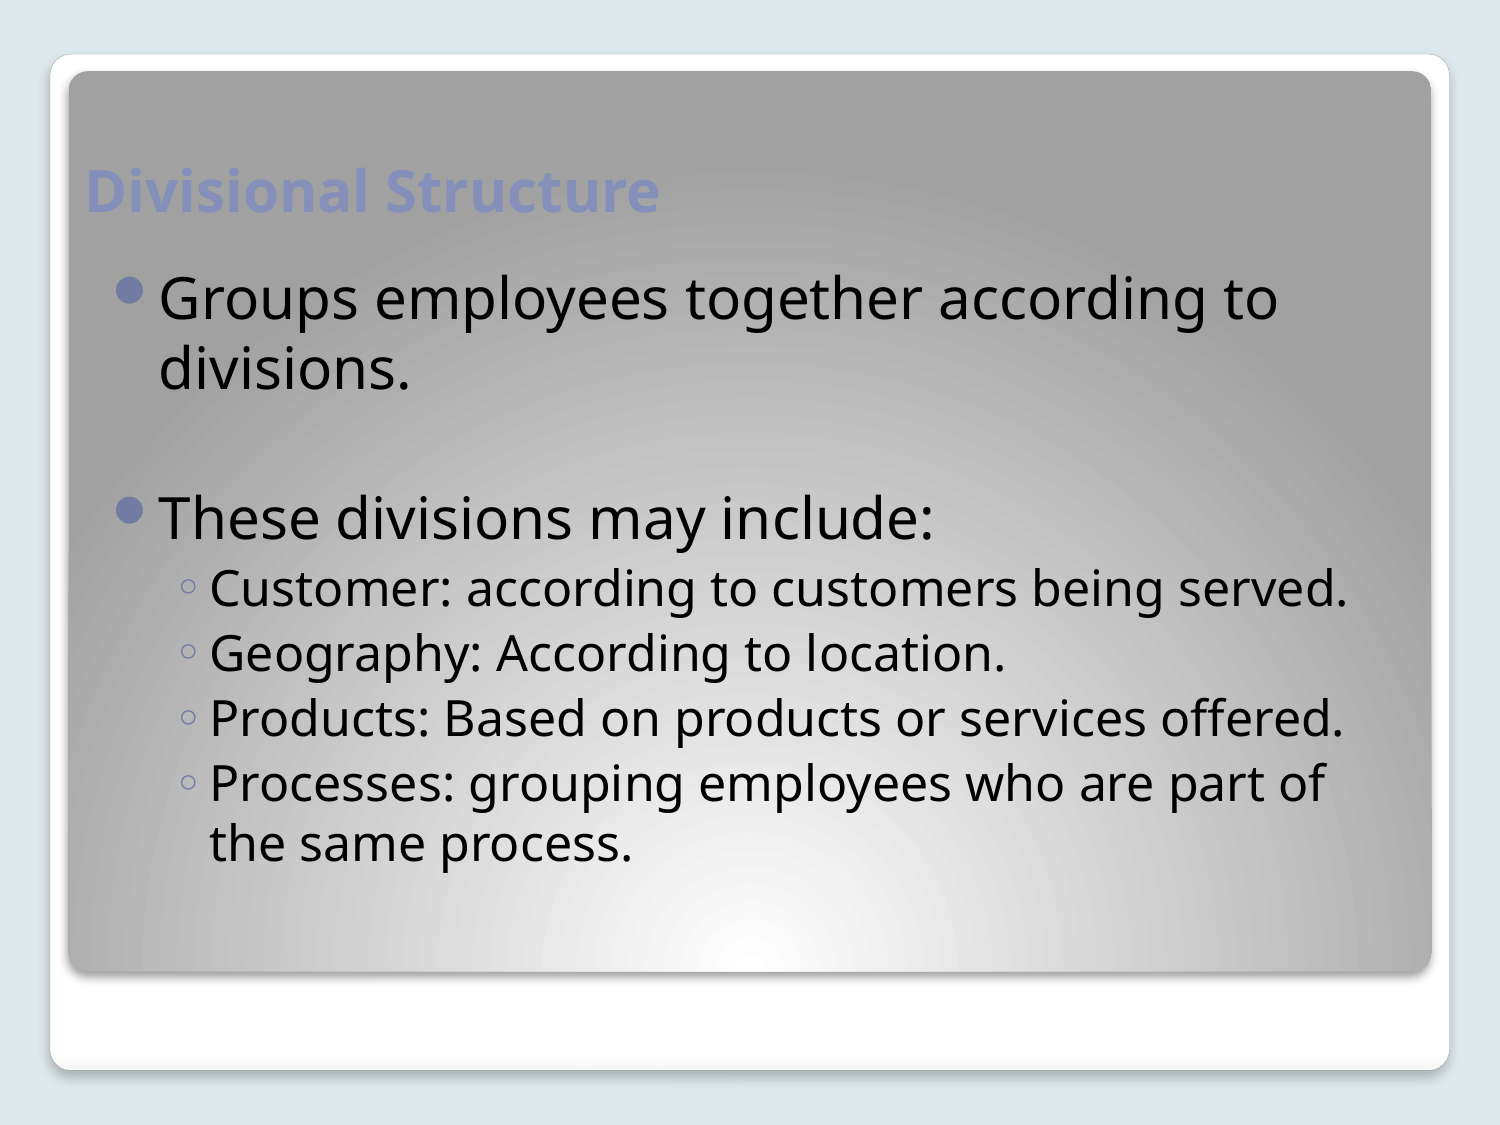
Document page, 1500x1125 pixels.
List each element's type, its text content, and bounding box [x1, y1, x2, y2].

list Groups employees together according to divisions. These divisions may include: Customer: according to customers being served. Geography: According to location. Products: Based on products or services offered. Processes: grouping employees who are part of the same process. [82, 246, 1425, 934]
title Divisional Structure [70, 58, 1413, 232]
